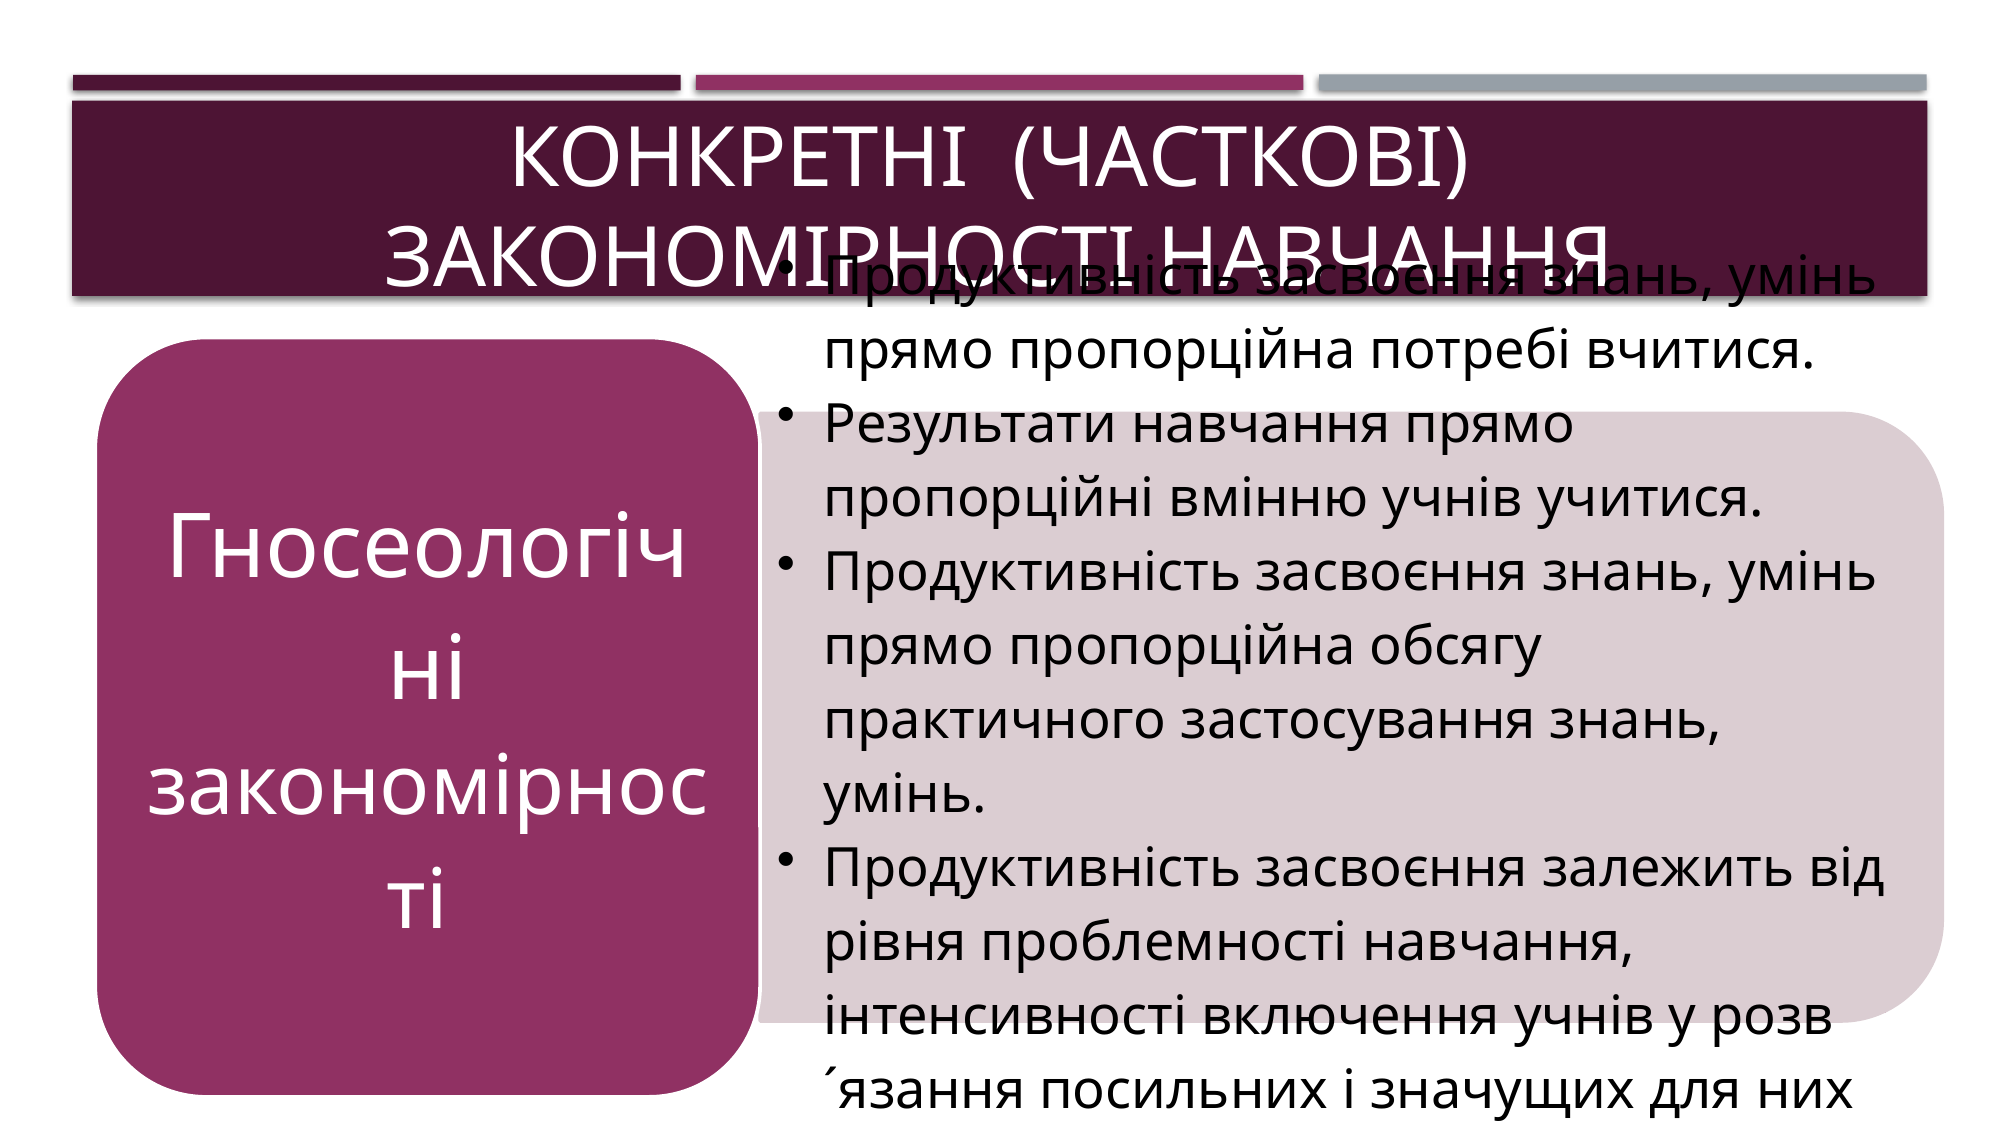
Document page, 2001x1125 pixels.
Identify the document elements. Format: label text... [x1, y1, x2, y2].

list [94, 336, 1943, 1098]
title Конкретні (часткові) закономірності навчання [95, 108, 1905, 311]
